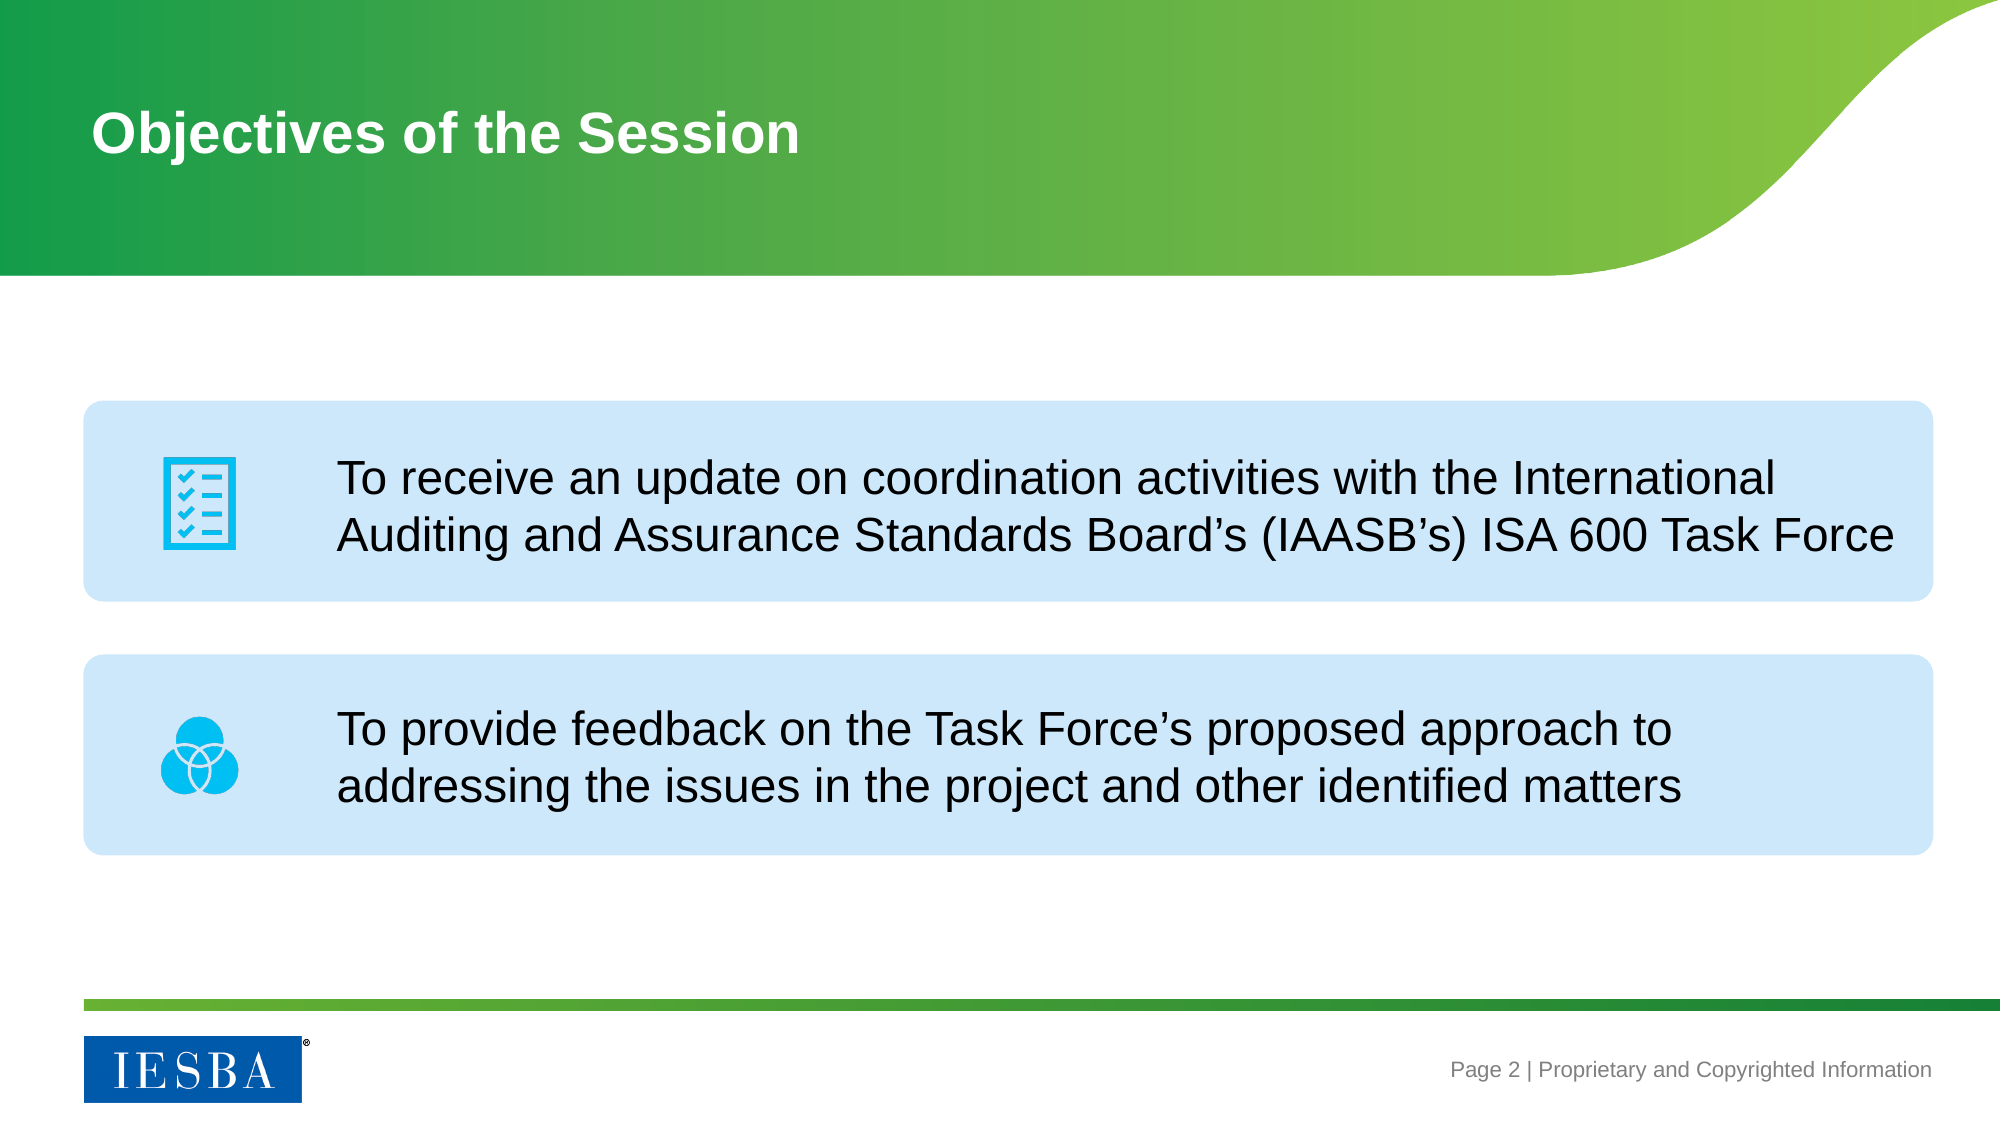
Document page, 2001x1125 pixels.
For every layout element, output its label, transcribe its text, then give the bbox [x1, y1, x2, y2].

title Objectives of the Session [91, 86, 1742, 174]
picture [84, 1036, 310, 1103]
picture [0, 0, 2000, 276]
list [83, 294, 1934, 965]
